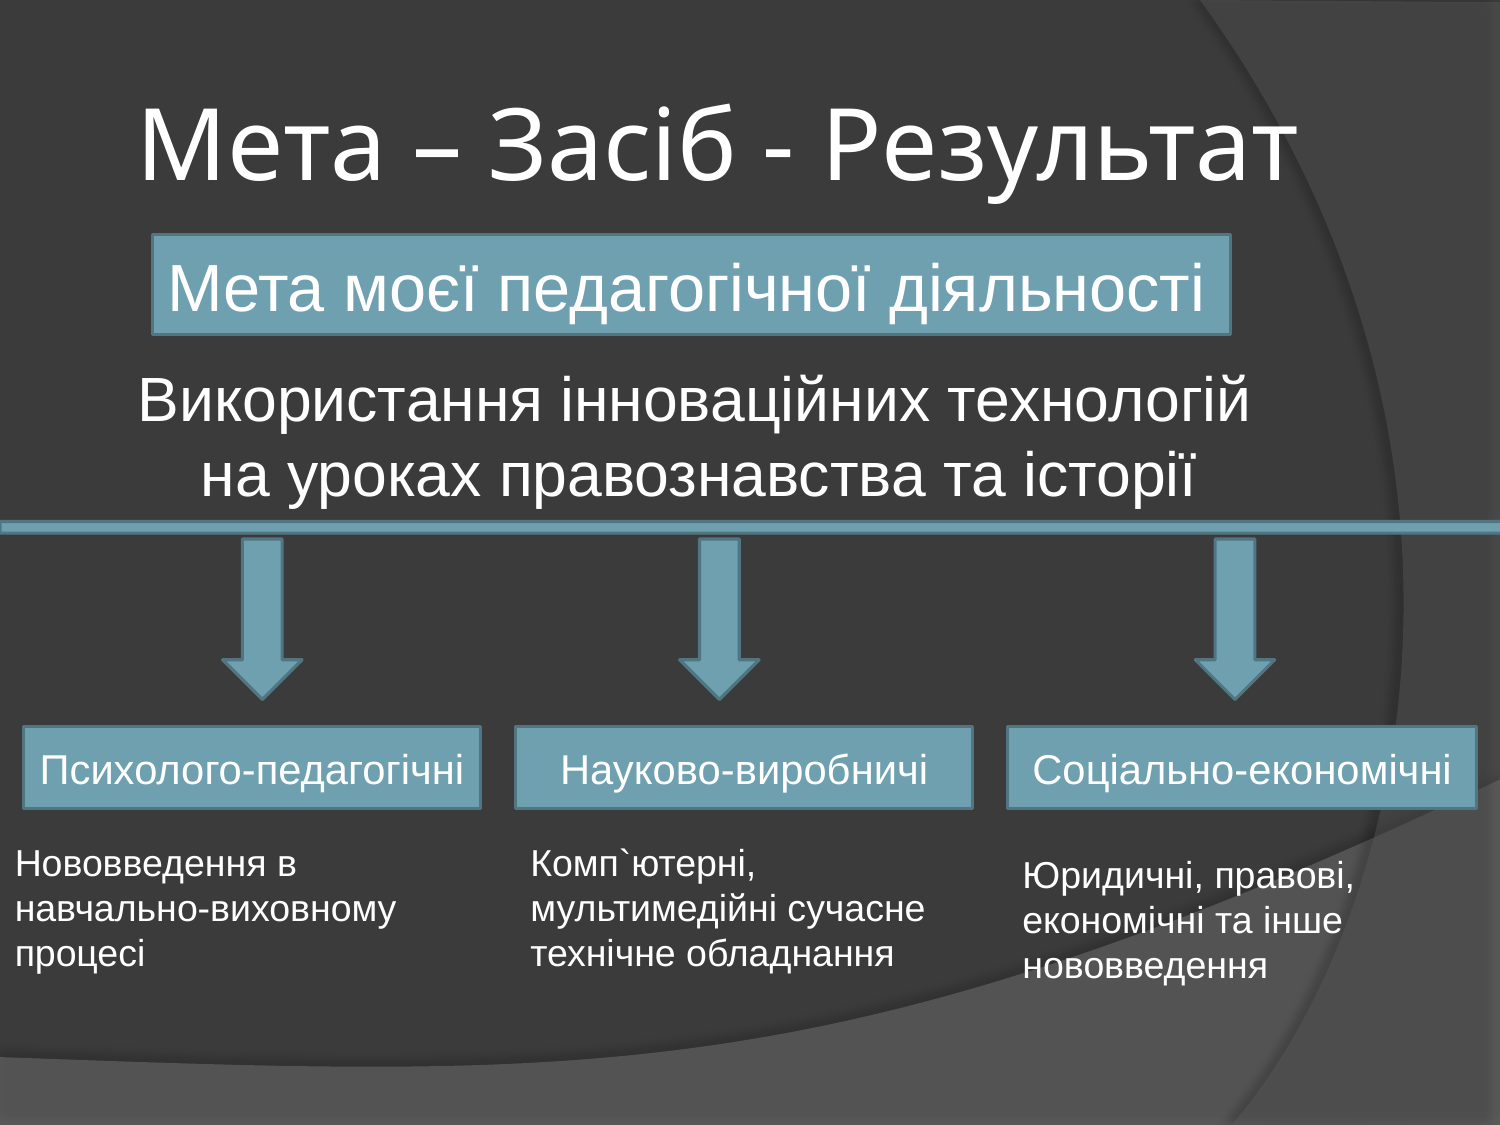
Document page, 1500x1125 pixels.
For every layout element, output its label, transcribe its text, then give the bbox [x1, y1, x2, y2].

text_box Нововведення в навчально-виховному процесі [0, 831, 493, 982]
text_box Науково-виробничі [514, 725, 974, 810]
text_box Комп`ютерні, мультимедійні сучасне технічне обладнання [515, 831, 973, 982]
title Мета – Засіб - Результат [128, 46, 1354, 235]
text_box Соціально-економічні [1006, 725, 1478, 810]
text_box Мета моєї педагогічної діяльності [151, 233, 1232, 336]
list Використання інноваційних технологій на уроках правознавства та історії [117, 351, 1343, 519]
text_box [678, 537, 761, 701]
text_box Психолого-педагогічні [22, 725, 482, 810]
text_box [0, 519, 1500, 535]
text_box [221, 537, 304, 701]
text_box [1193, 537, 1277, 701]
text_box Юридичні, правові, економічні та інше нововведення [1007, 843, 1500, 994]
